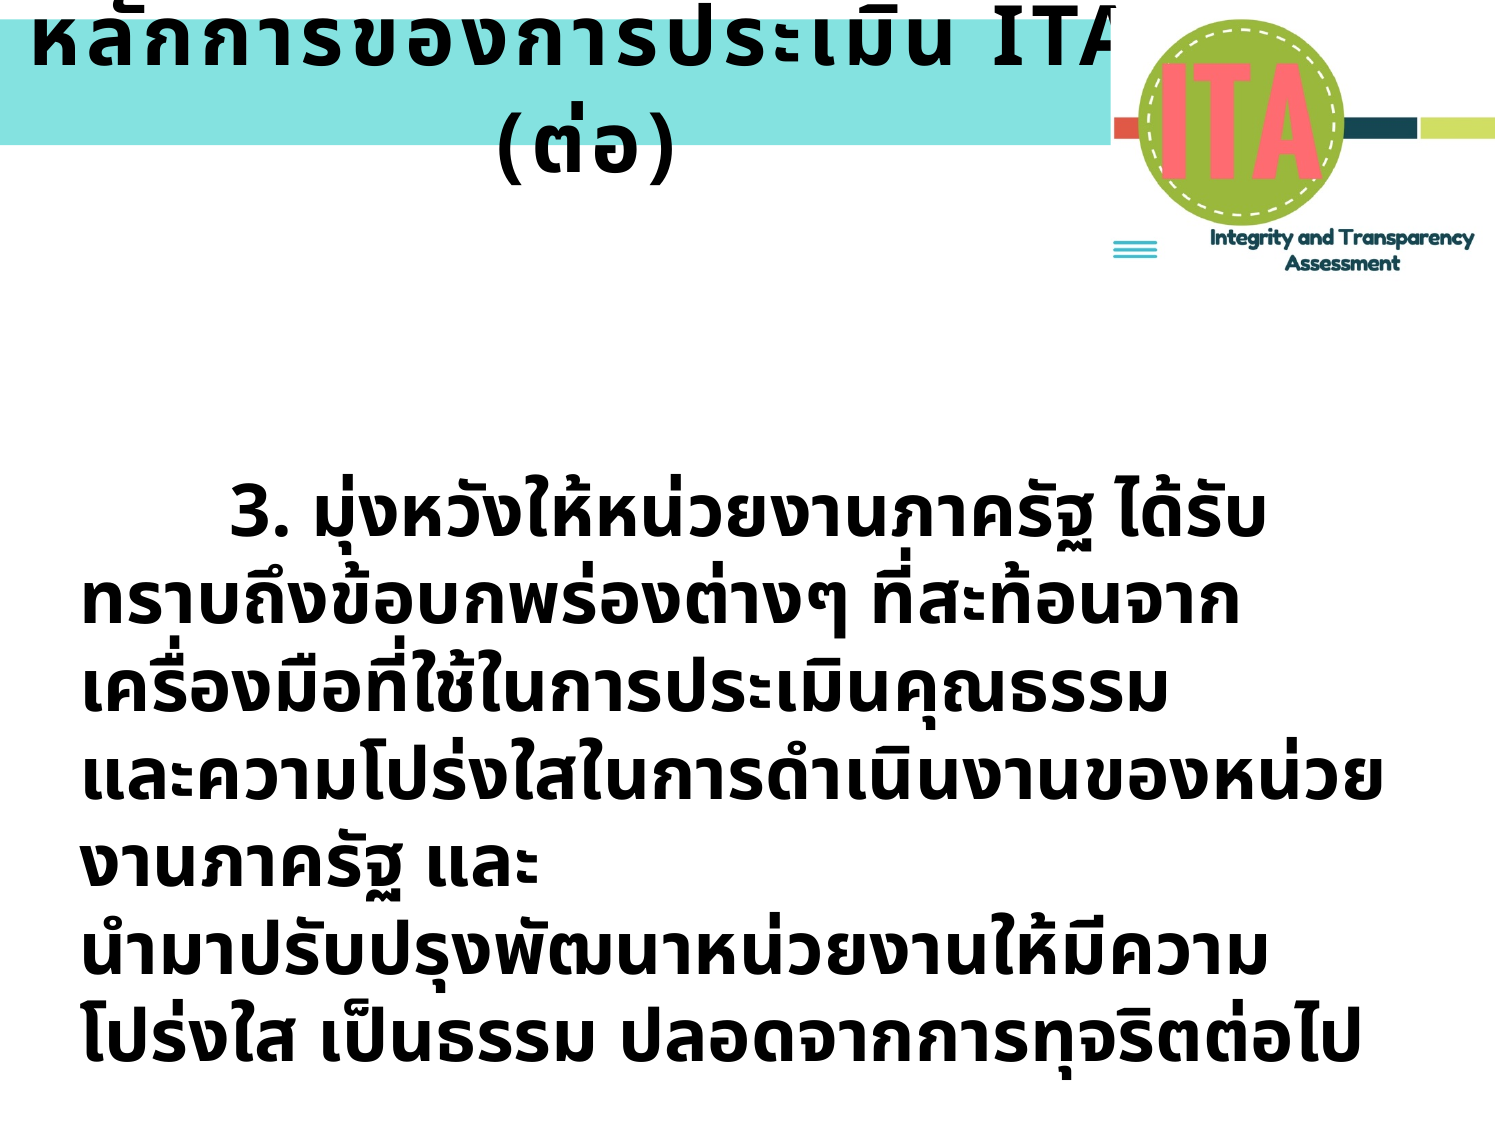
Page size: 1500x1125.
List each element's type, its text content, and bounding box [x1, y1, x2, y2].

picture [1110, 8, 1496, 282]
text_box 3. มุ่งหวังให้หน่วยงานภาครัฐ ได้รับทราบถึงข้อบกพร่องต่างๆ ที่สะท้อนจากเครื่องมือที่ใช้ในการประเมินคุณธรรม และความโปร่งใสในการดำเนินงานของหน่วยงานภาครัฐ และ นำมาปรับปรุงพัฒนาหน่วยงานให้มีความโปร่งใส เป็นธรรม ปลอดจากการทุจริตต่อไป [64, 456, 1447, 1084]
text_box หลักการของการประเมิน ITA (ต่อ) [0, 17, 1108, 148]
